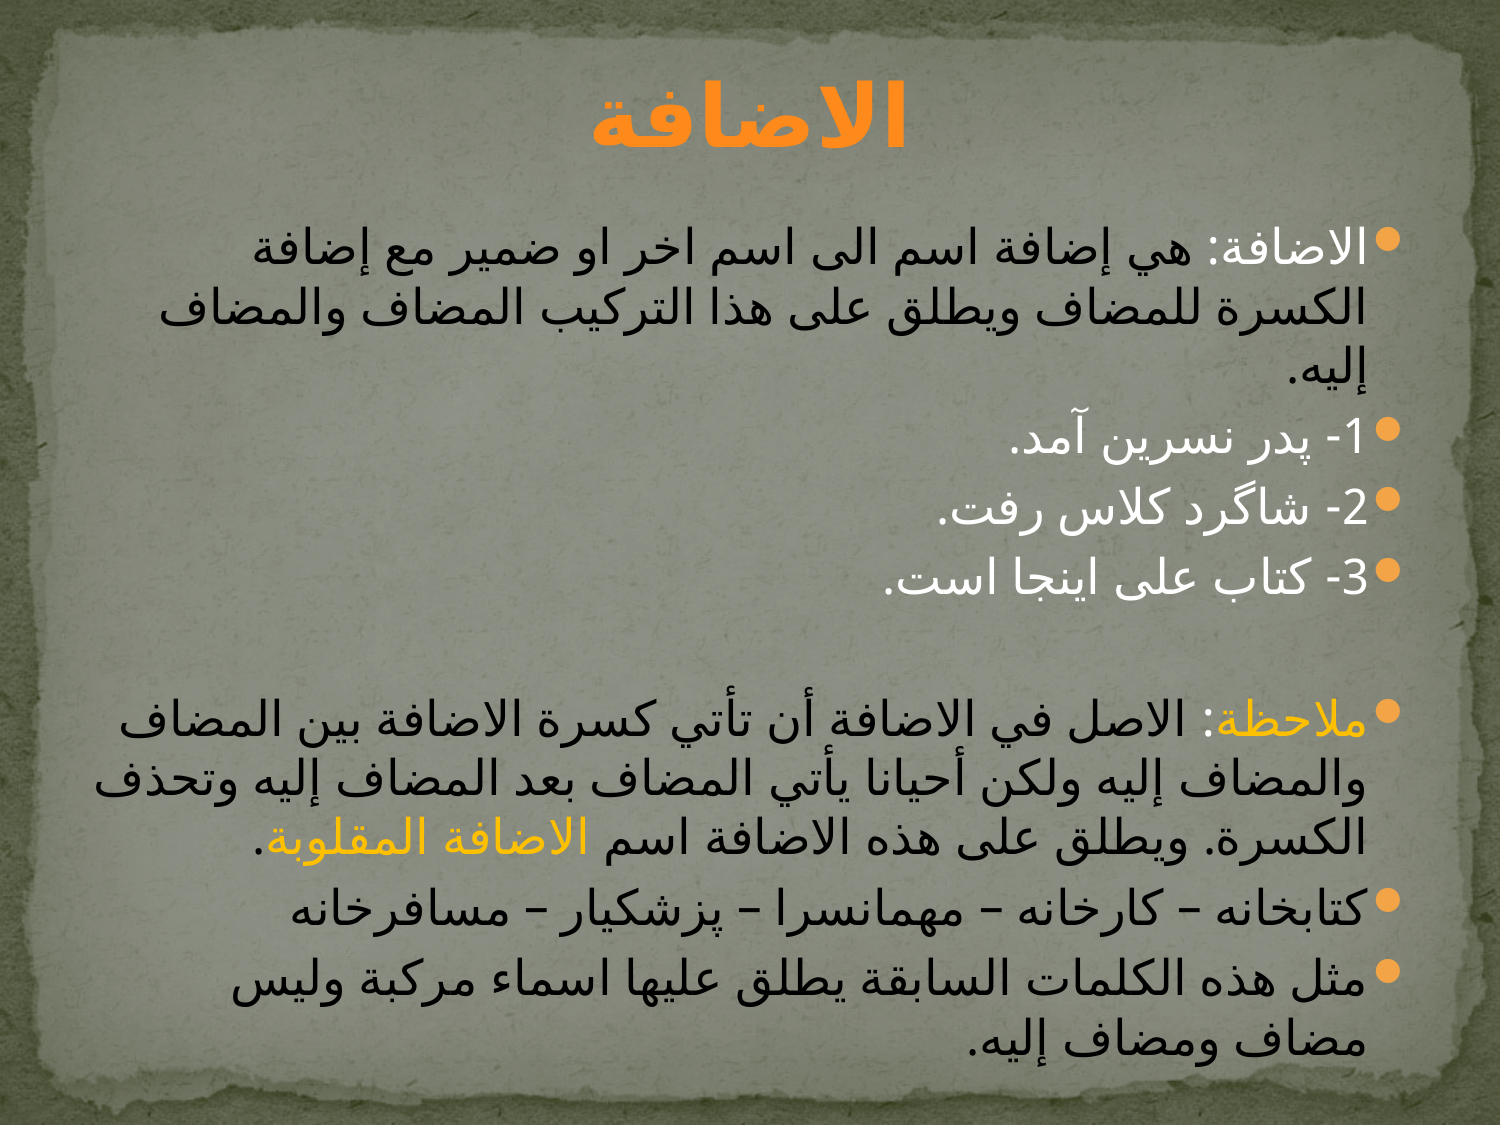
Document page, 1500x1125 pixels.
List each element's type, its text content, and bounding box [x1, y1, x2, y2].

list الاضافة: هي إضافة اسم الى اسم اخر او ضمیر مع إضافة الكسرة للمضاف ويطلق على هذا التركيب المضاف والمضاف إليه. 1- پدر نسرین آمد. 2- شاگرد کلاس رفت. 3- کتاب علی اینجا است. ملاحظة: الاصل في الاضافة أن تأتي كسرة الاضافة بين المضاف والمضاف إليه ولكن أحيانا يأتي المضاف بعد المضاف إليه وتحذف الكسرة. ويطلق على هذه الاضافة اسم الاضافة المقلوبة. کتابخانه – کارخانه – مهمانسرا – پزشکیار – مسافرخانه مثل هذه الكلمات السابقة يطلق عليها اسماء مركبة وليس مضاف ومضاف إليه. [75, 208, 1425, 1106]
title الاضافة [74, 24, 1425, 173]
